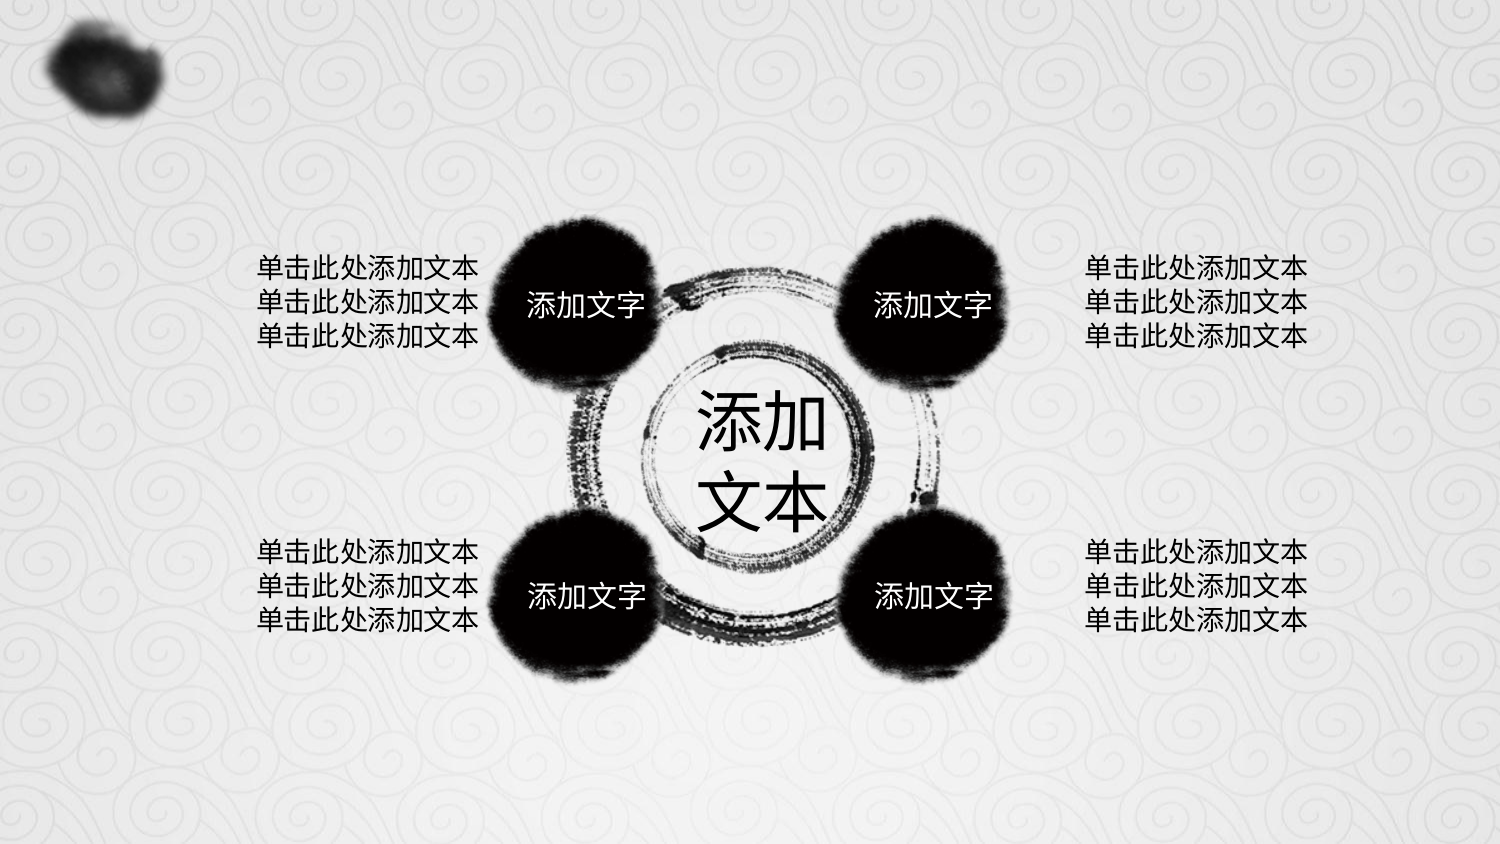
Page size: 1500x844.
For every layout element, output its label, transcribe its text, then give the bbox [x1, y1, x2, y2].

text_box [829, 504, 1023, 704]
picture [0, 0, 1500, 844]
text_box 单击此处添加文本 单击此处添加文本 单击此处添加文本 [241, 527, 482, 644]
text_box 单击此处添加文本 单击此处添加文本 单击此处添加文本 [1070, 243, 1324, 359]
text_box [481, 214, 674, 413]
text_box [828, 214, 1021, 413]
text_box 单击此处添加文本 单击此处添加文本 单击此处添加文本 [241, 243, 481, 359]
text_box 单击此处添加文本 单击此处添加文本 单击此处添加文本 [1070, 527, 1324, 644]
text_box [482, 504, 675, 704]
